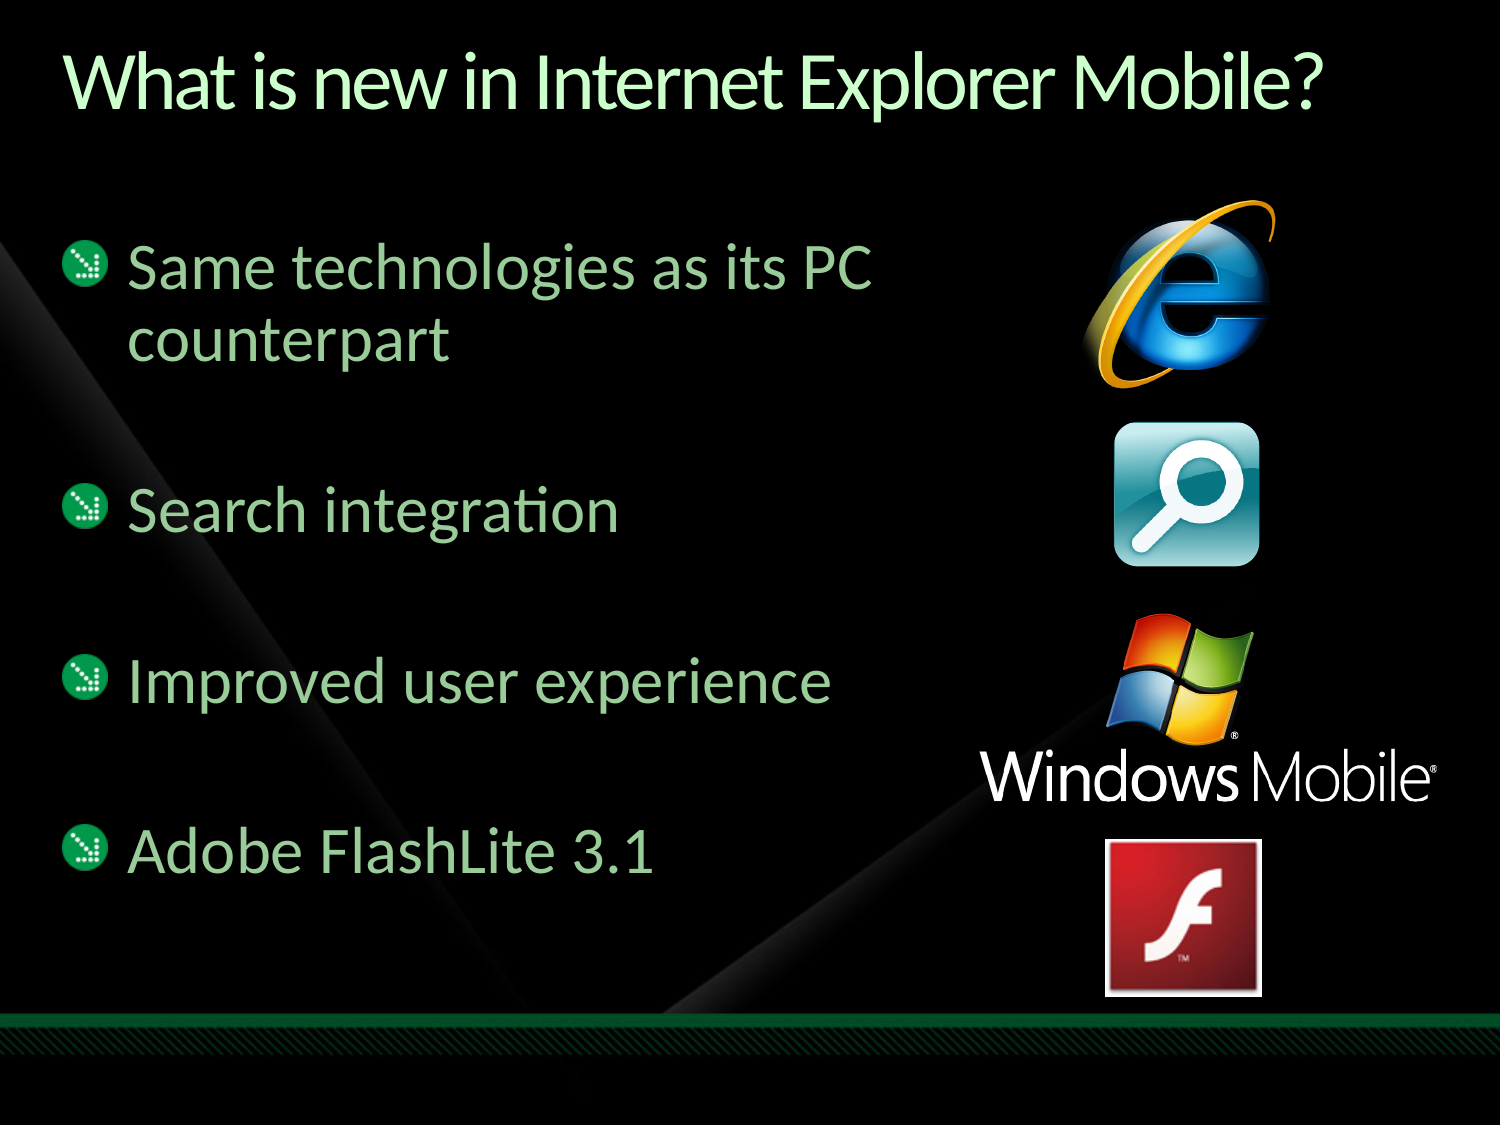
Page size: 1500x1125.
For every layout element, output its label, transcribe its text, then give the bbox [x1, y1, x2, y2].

list Same technologies as its PC counterpart Search integration Improved user experience Adobe FlashLite 3.1 [62, 231, 1015, 1012]
title What is new in Internet Explorer Mobile? [62, 37, 1438, 147]
picture [0, 0, 1500, 1125]
